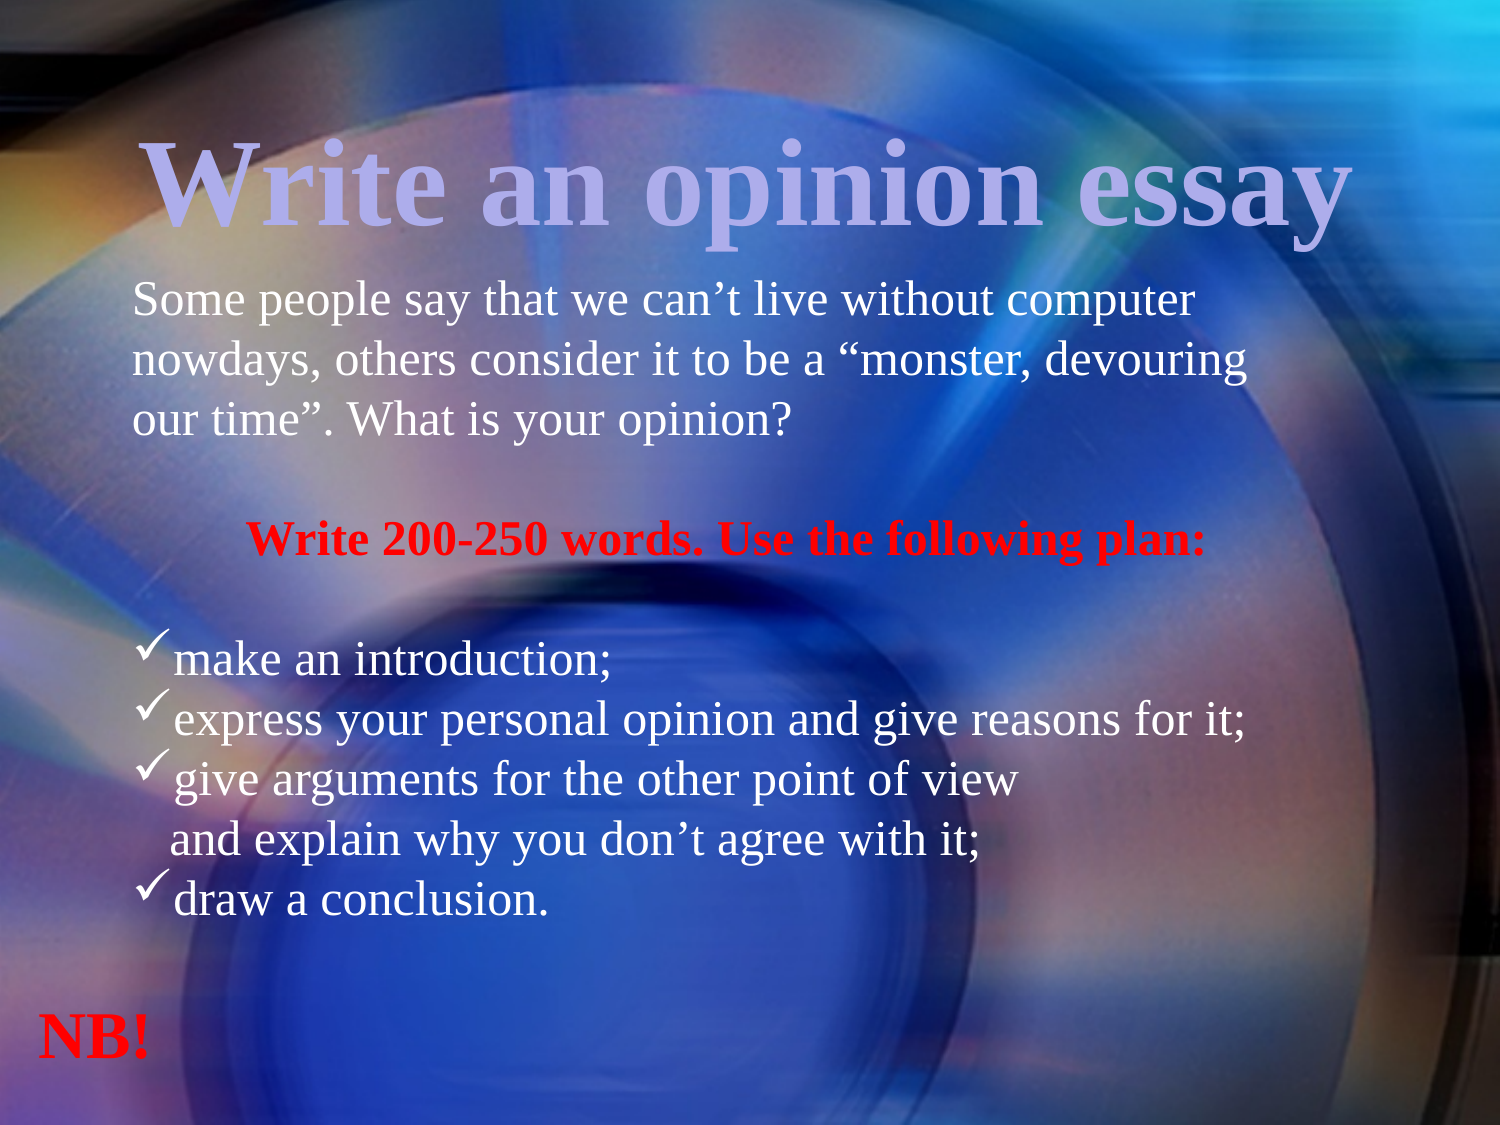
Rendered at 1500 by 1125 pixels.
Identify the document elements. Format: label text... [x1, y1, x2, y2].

text_box Some people say that we can’t live without computer nowdays, others consider it to be a “monster, devouring our time”. What is your opinion? Write 200-250 words. Use the following plan: make an introduction; express your personal opinion and give reasons for it; give arguments for the other point of view and explain why you don’t agree with it; draw a conclusion. [117, 257, 1336, 1053]
title Write an opinion essay [70, 81, 1423, 270]
text_box NB! [23, 984, 211, 1079]
picture [0, 0, 1500, 1125]
